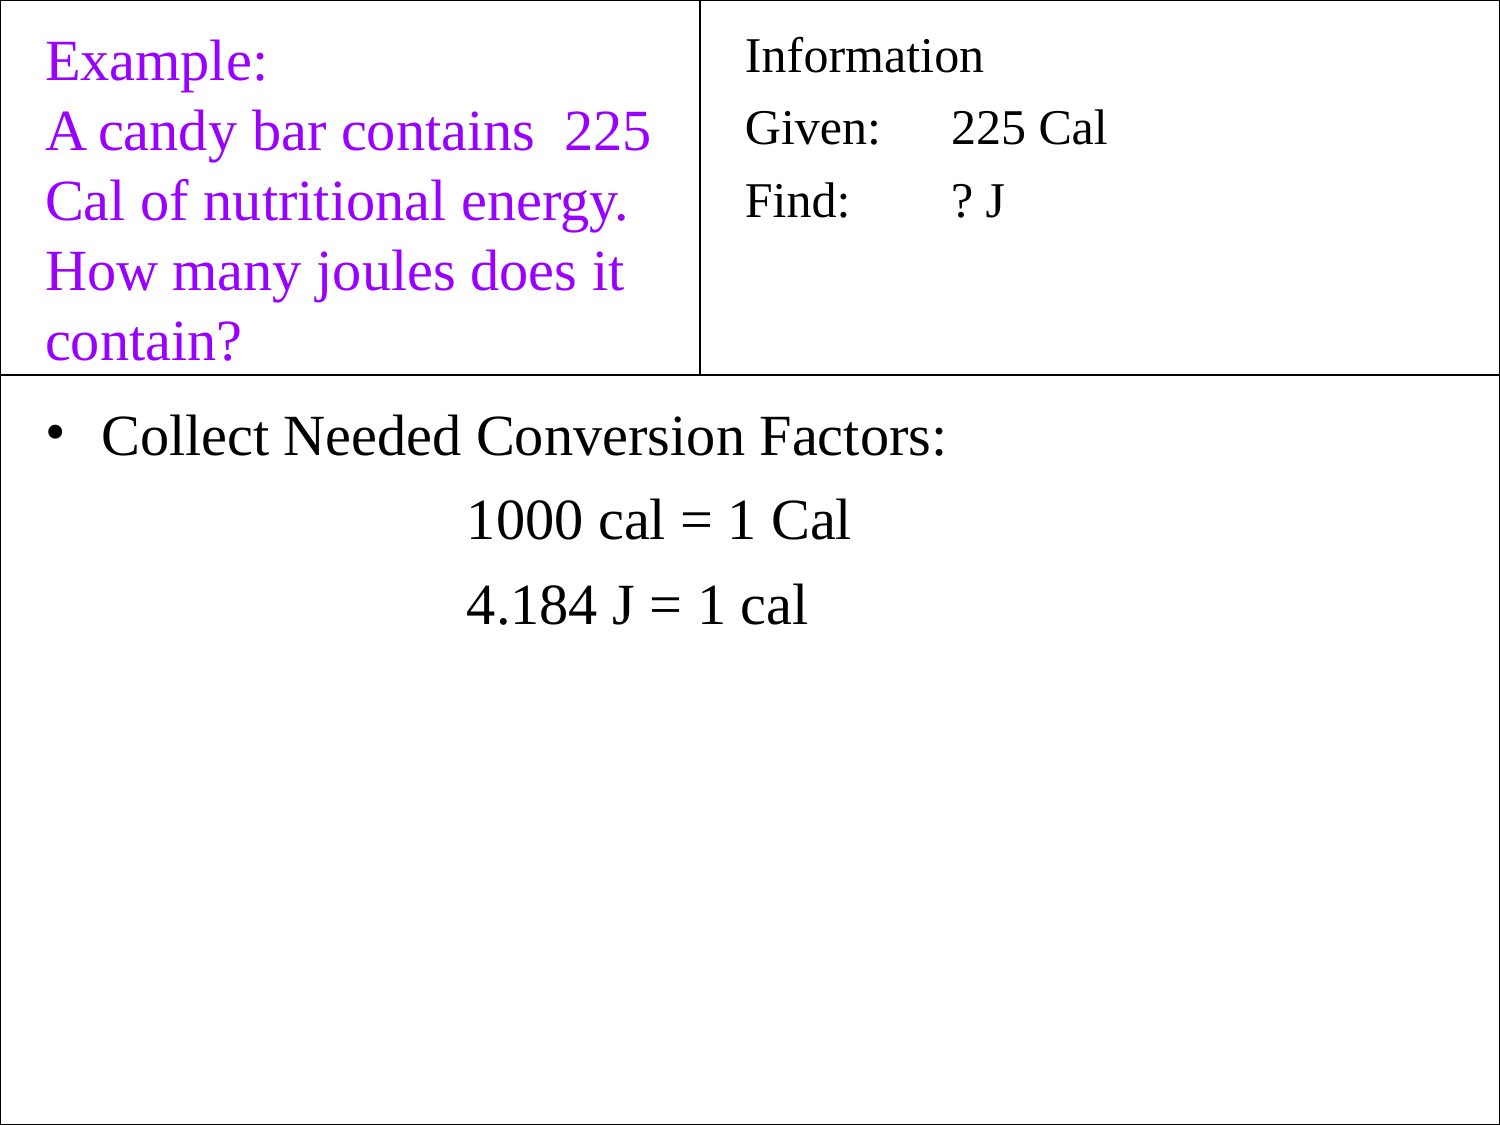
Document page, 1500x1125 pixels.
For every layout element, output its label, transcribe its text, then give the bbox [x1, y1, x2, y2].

text_box Collect Needed Conversion Factors: 1000 cal = 1 Cal 4.184 J = 1 cal [0, 375, 1500, 1125]
text_box Example: A candy bar contains 225 Cal of nutritional energy. How many joules does it contain? [0, 0, 700, 375]
text_box Information Given: 225 Cal Find: ? J [700, 0, 1500, 375]
